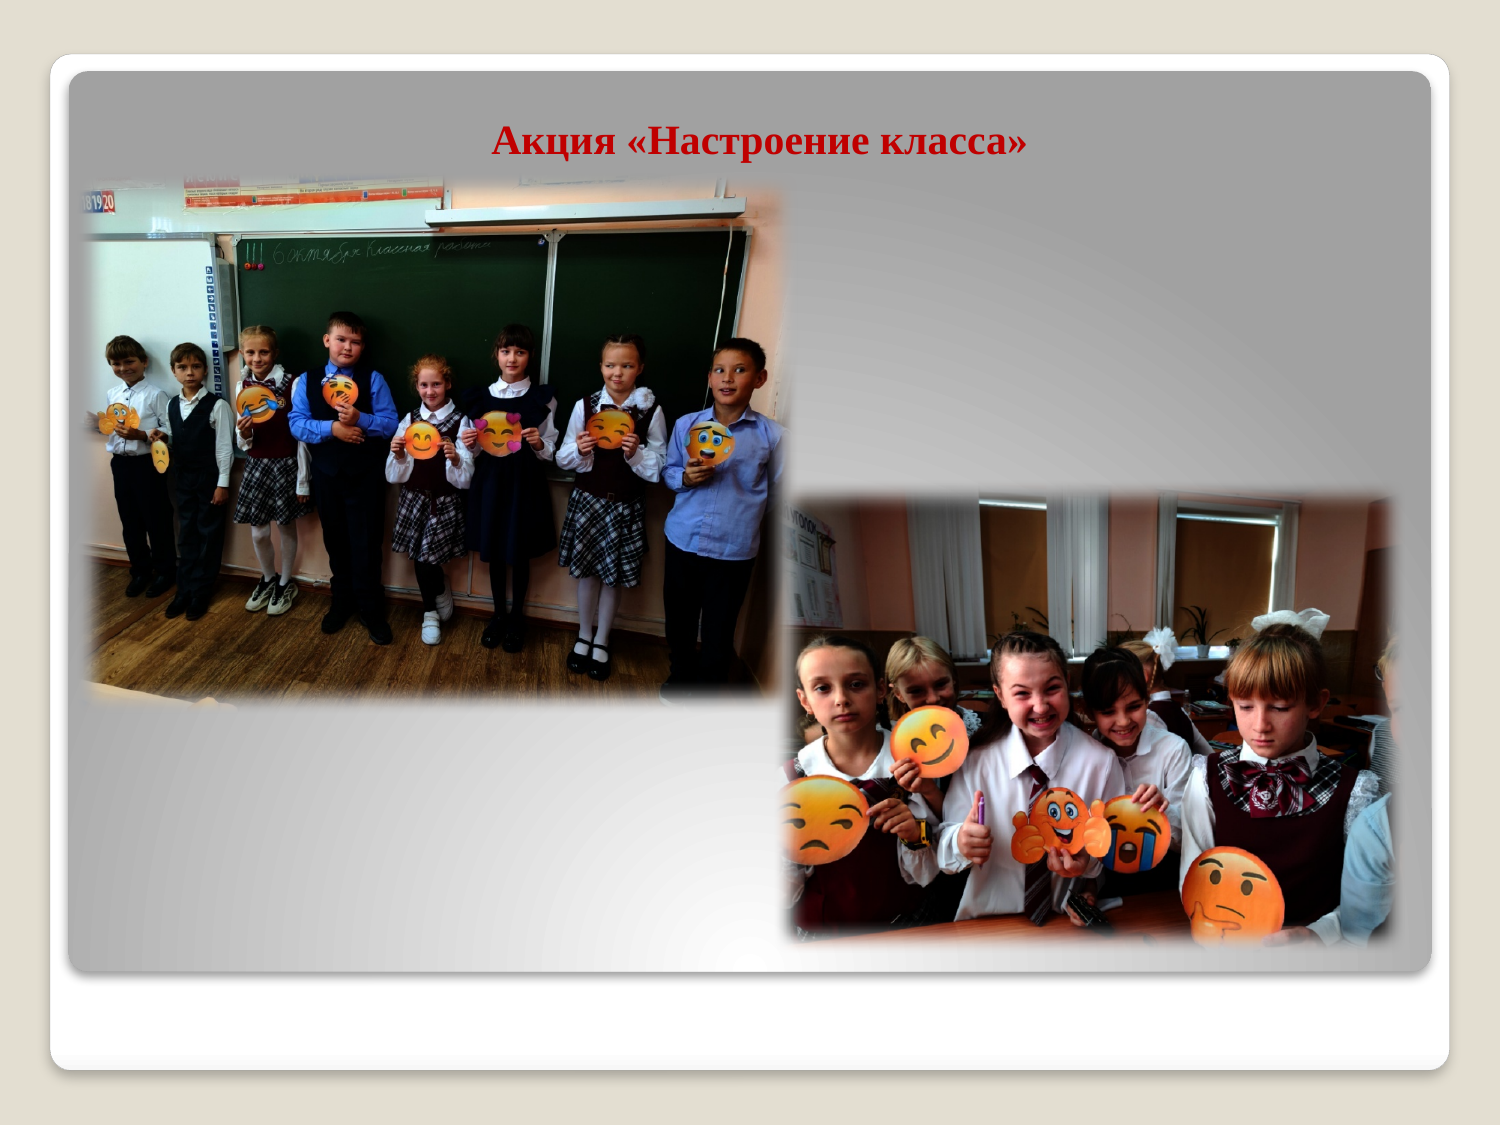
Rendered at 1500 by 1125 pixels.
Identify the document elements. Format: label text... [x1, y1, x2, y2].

title Акция «Настроение класса» [88, 30, 1431, 220]
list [76, 172, 798, 714]
picture [773, 479, 1406, 954]
